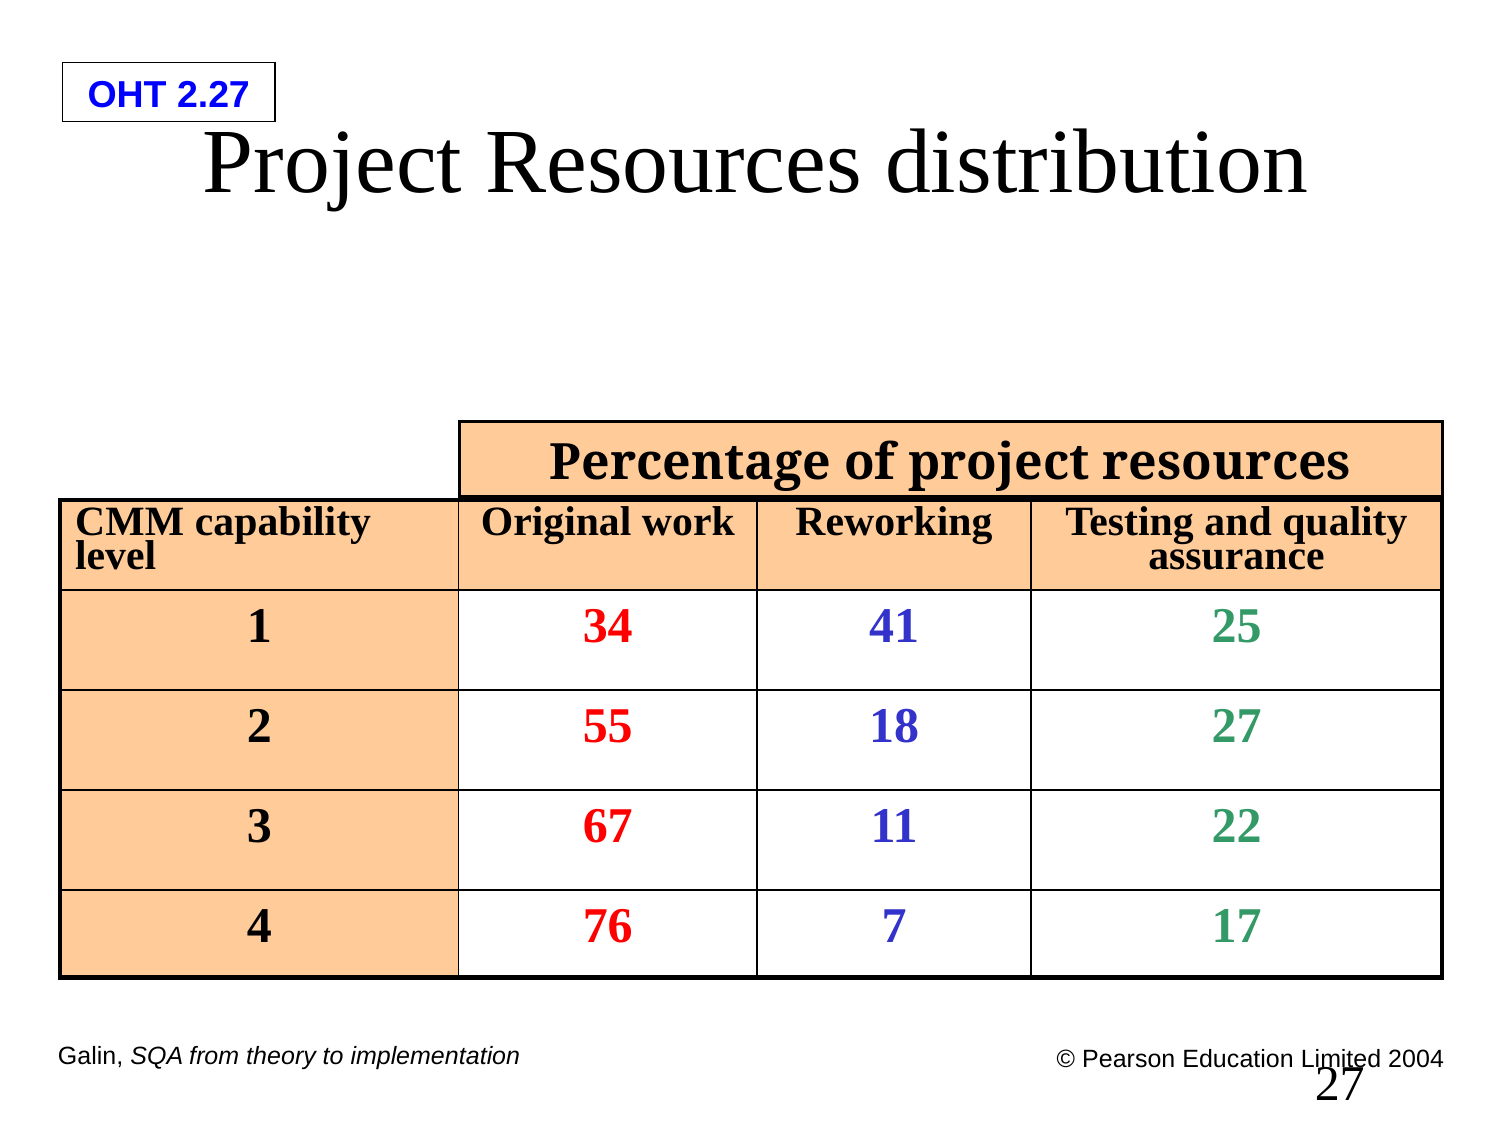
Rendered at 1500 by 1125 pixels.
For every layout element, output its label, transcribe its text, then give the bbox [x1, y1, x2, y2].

table_header CMM capability level [62, 502, 458, 589]
table_cell 7 [758, 891, 1030, 975]
table_cell 3 [62, 791, 458, 889]
table_cell 11 [758, 791, 1030, 889]
title Project Resources distribution [74, 62, 1438, 251]
table_cell 22 [1032, 791, 1440, 889]
table_cell 18 [758, 691, 1030, 789]
text_box Percentage of project resources [459, 421, 1443, 497]
table_cell 27 [1032, 691, 1440, 789]
table_cell 67 [459, 791, 756, 889]
table_cell 4 [62, 891, 458, 975]
table_header Testing and quality assurance [1032, 502, 1440, 589]
table_cell 1 [62, 591, 458, 689]
table_cell 55 [459, 691, 756, 789]
slide_number 27 [1299, 1042, 1425, 1103]
table_cell 17 [1032, 891, 1440, 975]
table_cell 34 [459, 591, 756, 689]
table_header Original work [459, 502, 756, 589]
table_header Reworking [758, 502, 1030, 589]
table_cell 76 [459, 891, 756, 975]
table_cell 25 [1032, 591, 1440, 689]
table_cell 2 [62, 691, 458, 789]
table_cell 41 [758, 591, 1030, 689]
